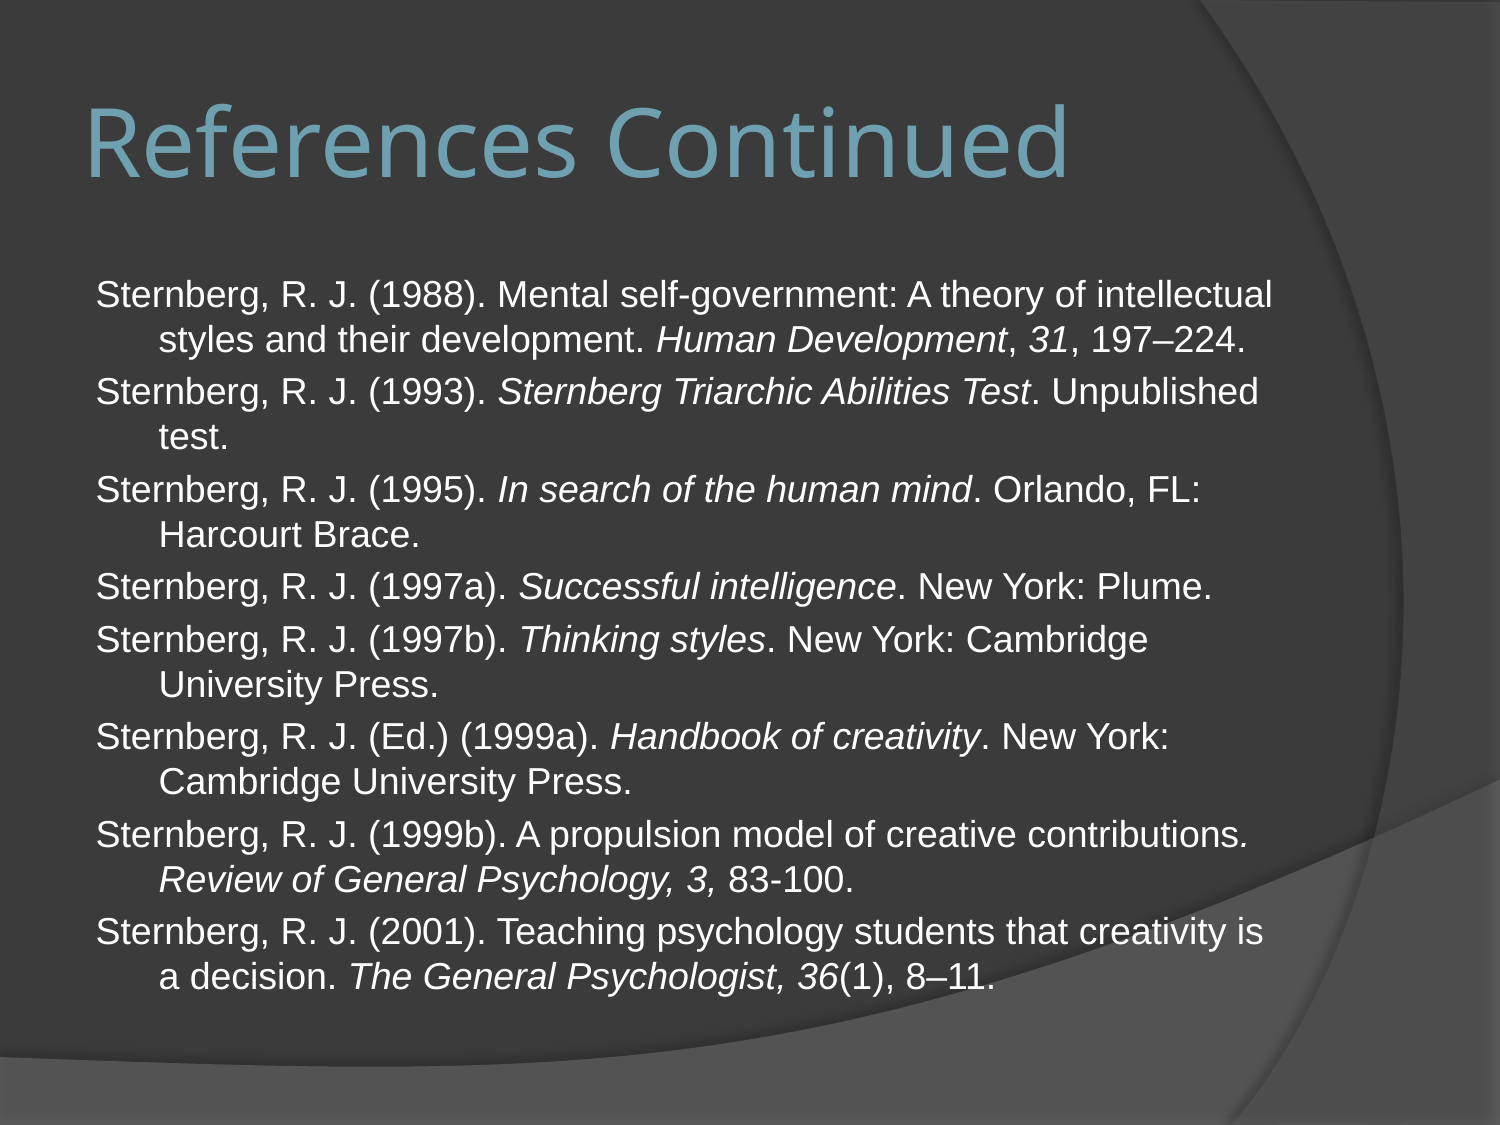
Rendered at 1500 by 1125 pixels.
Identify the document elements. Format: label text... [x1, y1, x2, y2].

list Sternberg, R. J. (1988). Mental self-government: A theory of intellectual styles and their development. Human Development, 31, 197–224. Sternberg, R. J. (1993). Sternberg Triarchic Abilities Test. Unpublished test. Sternberg, R. J. (1995). In search of the human mind. Orlando, FL: Harcourt Brace. Sternberg, R. J. (1997a). Successful intelligence. New York: Plume. Sternberg, R. J. (1997b). Thinking styles. New York: Cambridge University Press. Sternberg, R. J. (Ed.) (1999a). Handbook of creativity. New York: Cambridge University Press. Sternberg, R. J. (1999b). A propulsion model of creative contributions. Review of General Psychology, 3, 83-100. Sternberg, R. J. (2001). Teaching psychology students that creativity is a decision. The General Psychologist, 36(1), 8–11. [75, 262, 1300, 1005]
title References Continued [75, 45, 1300, 233]
